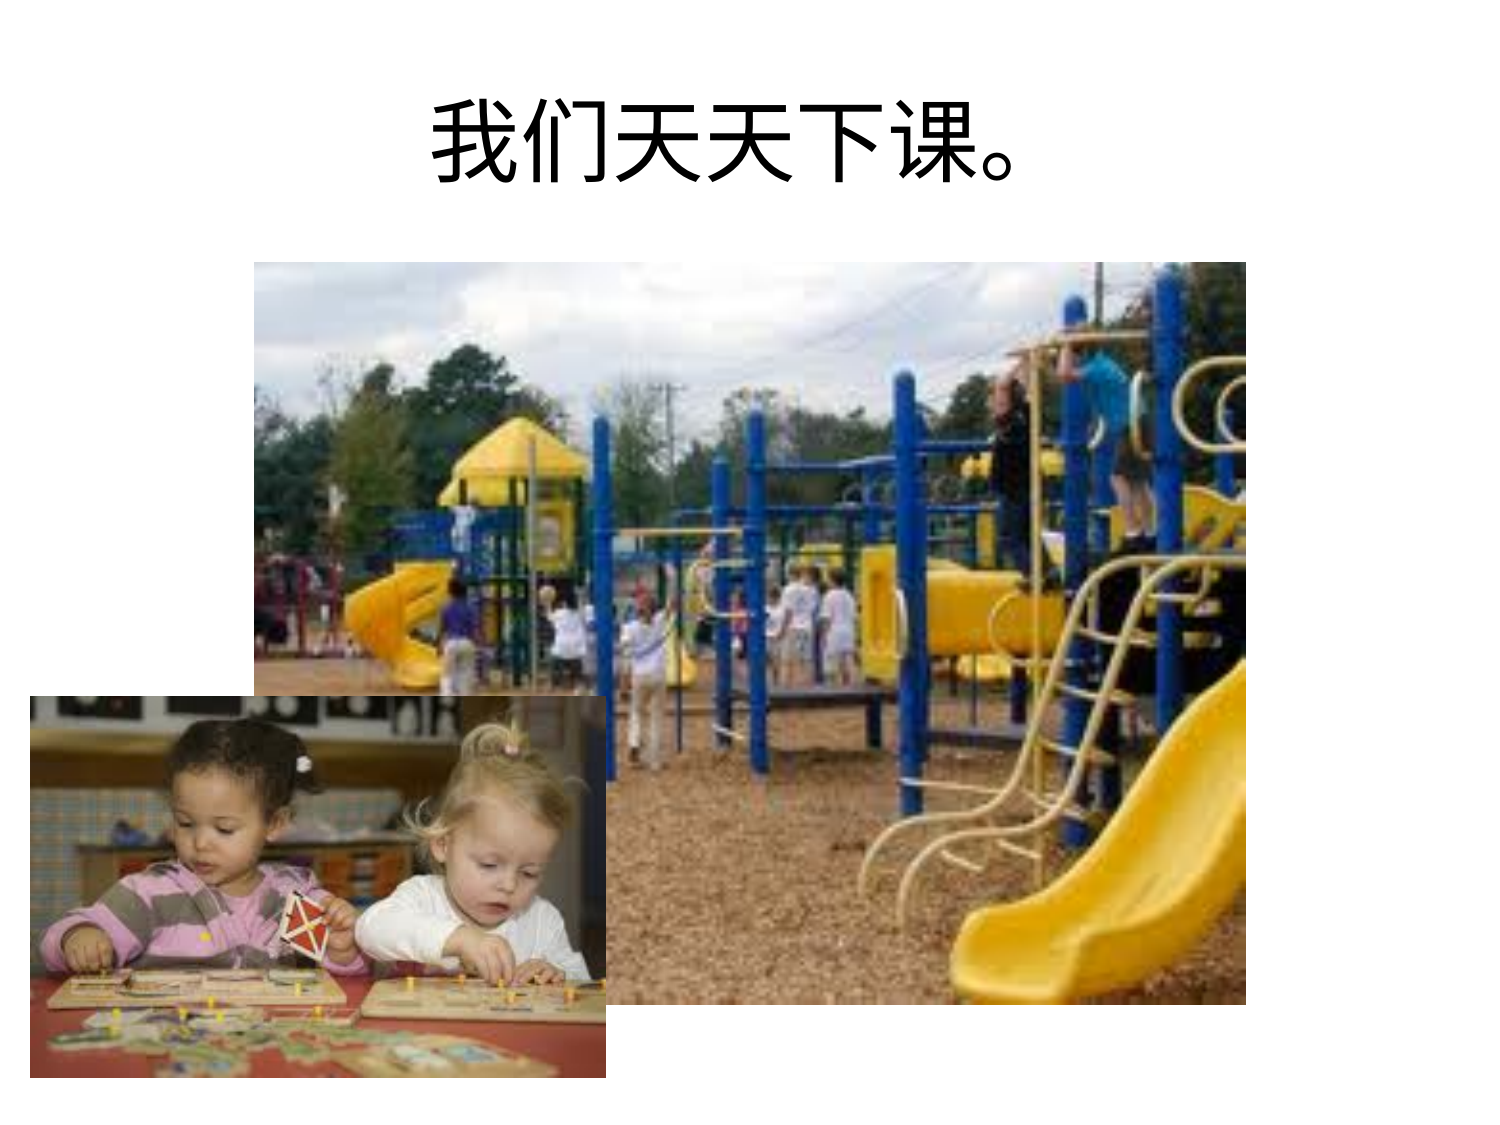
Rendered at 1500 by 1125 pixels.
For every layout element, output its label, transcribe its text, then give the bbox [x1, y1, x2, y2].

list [74, 262, 1426, 1006]
title 我们天天下课。 [75, 45, 1425, 233]
picture [30, 696, 606, 1079]
